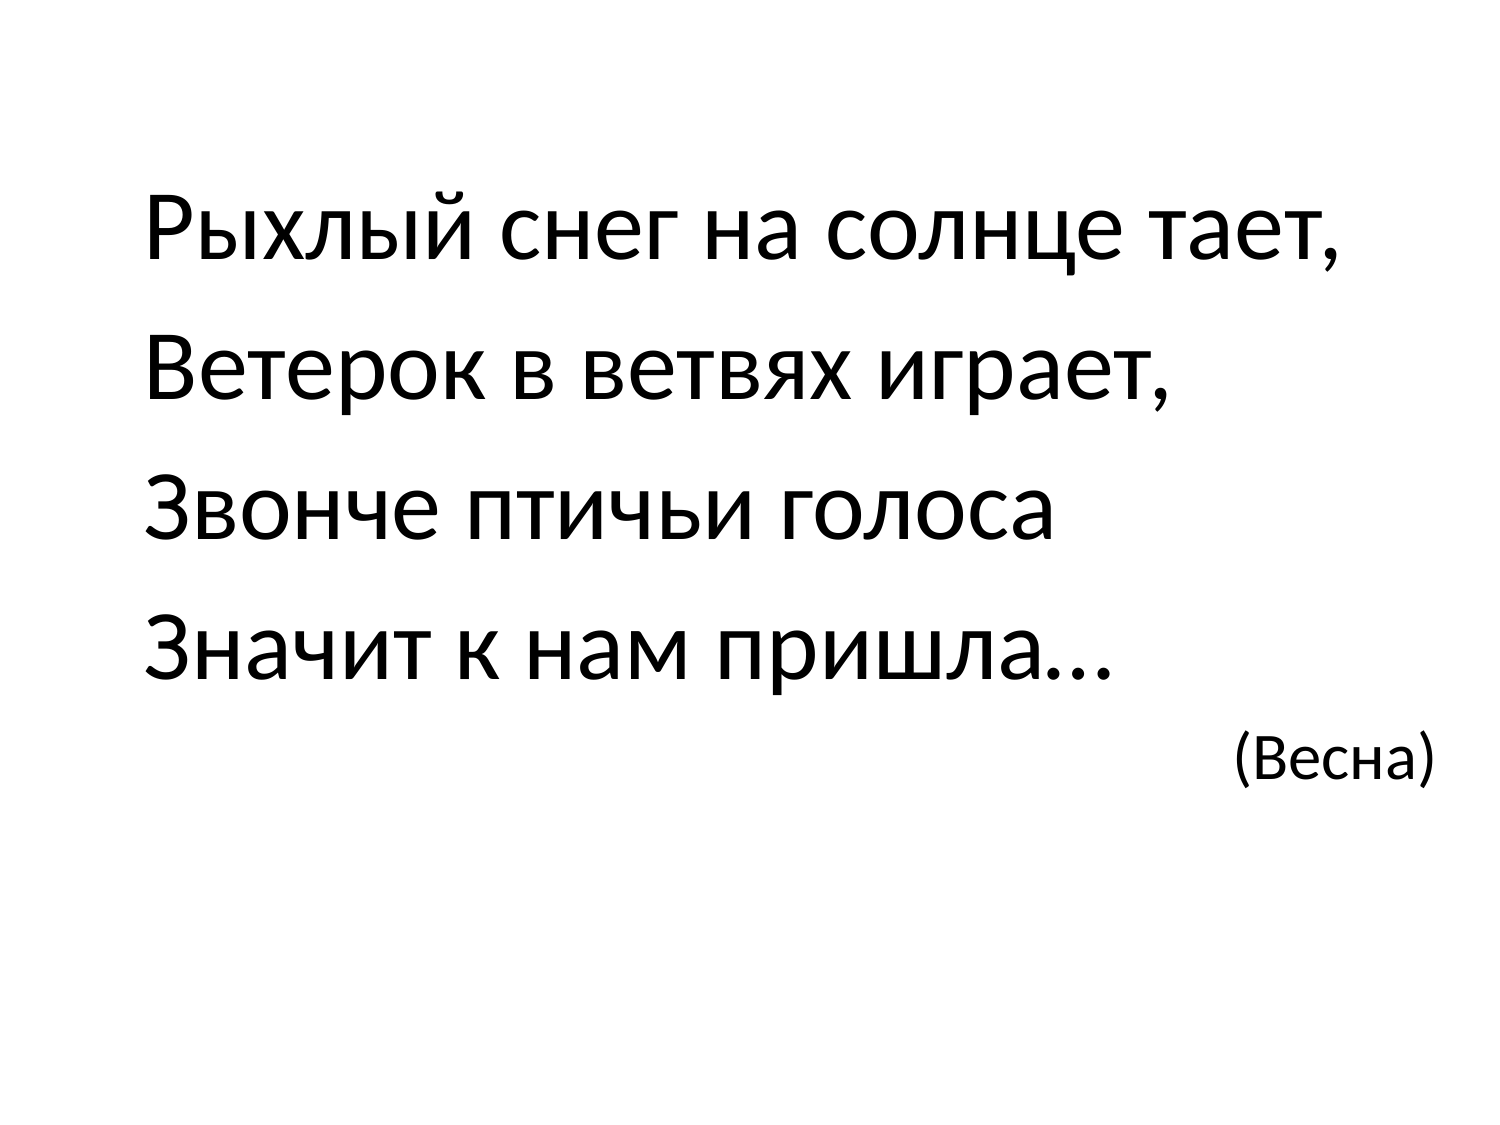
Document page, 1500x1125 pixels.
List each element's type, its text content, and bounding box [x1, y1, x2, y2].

list Рыхлый снег на солнце тает, Ветерок в ветвях играет, Звонче птичьи голоса Значит к нам пришла… (Весна) [128, 152, 1454, 1005]
